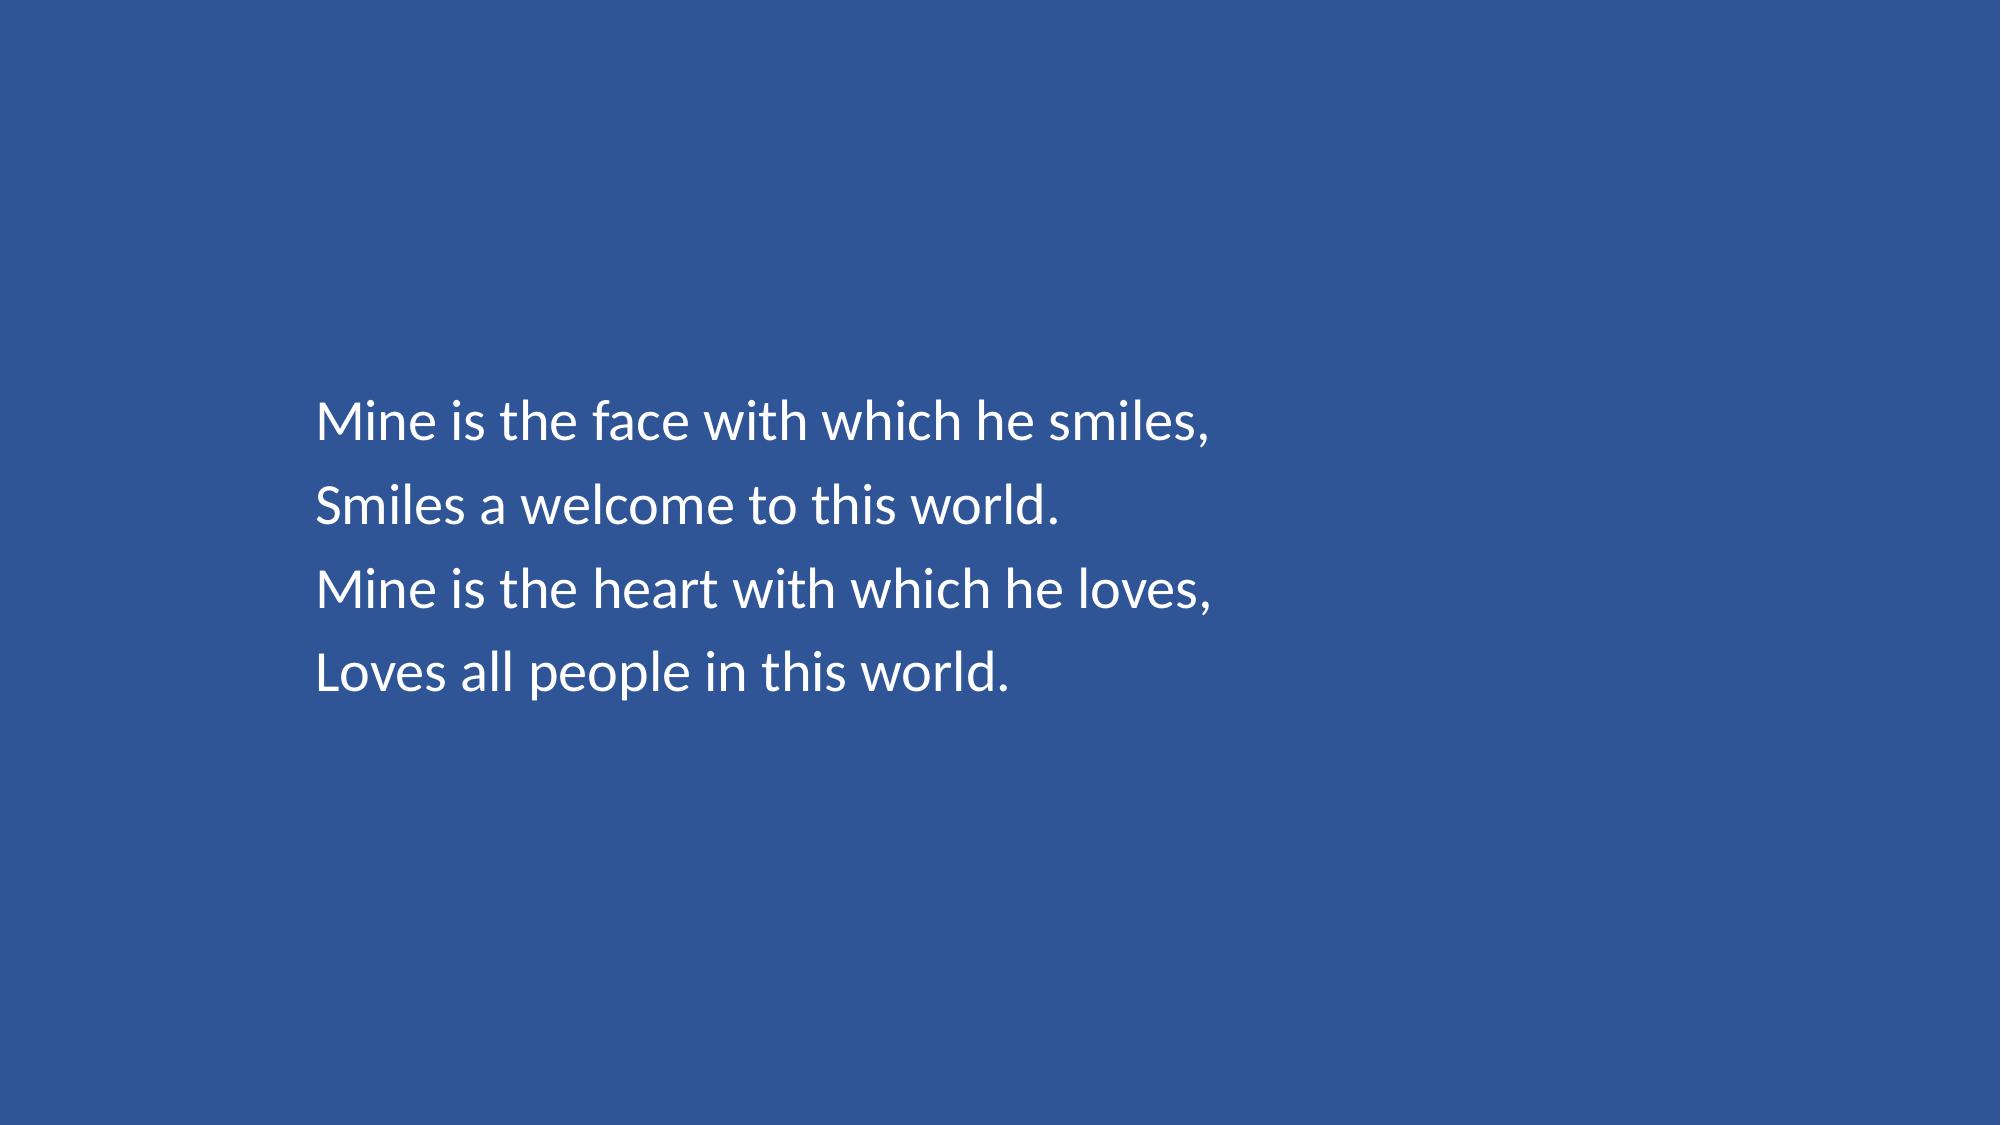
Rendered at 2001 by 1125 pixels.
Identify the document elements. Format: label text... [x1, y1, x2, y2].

list Mine is the face with which he smiles, Smiles a welcome to this world. Mine is the heart with which he loves, Loves all people in this world. [300, 383, 1700, 742]
